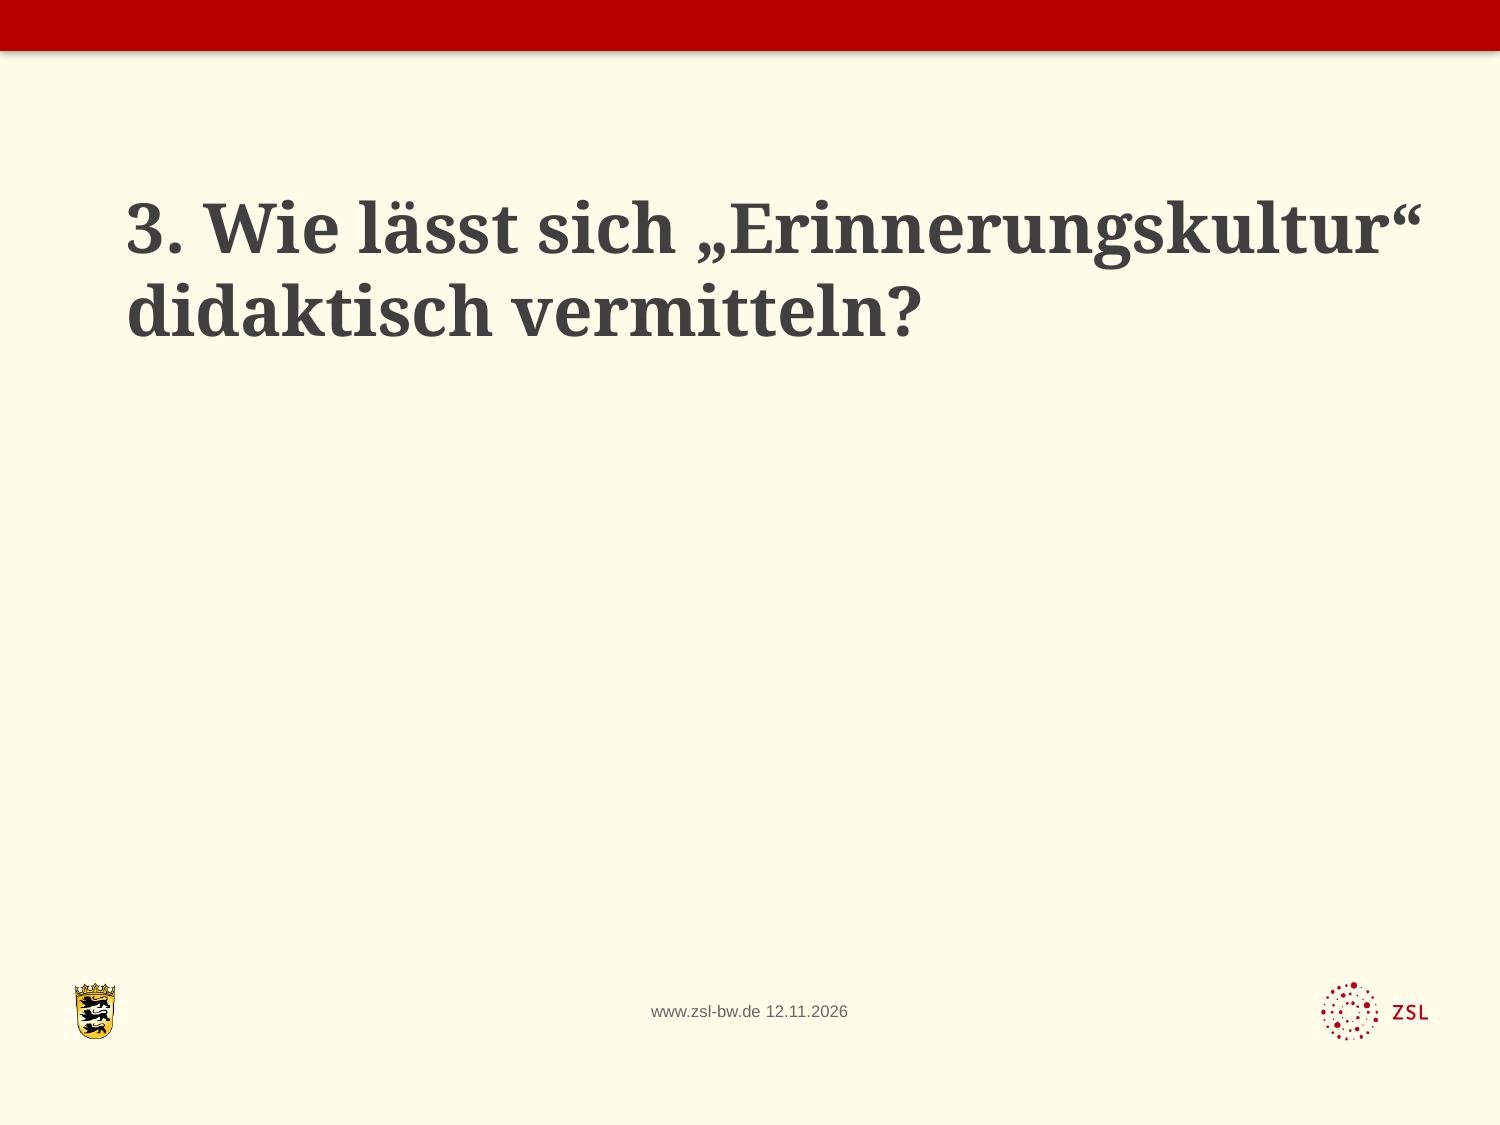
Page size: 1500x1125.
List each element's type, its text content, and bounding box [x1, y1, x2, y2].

picture [73, 981, 117, 1041]
picture [1320, 981, 1429, 1041]
title 3. Wie lässt sich „Erinnerungskultur“ didaktisch vermitteln? [112, 149, 1463, 386]
